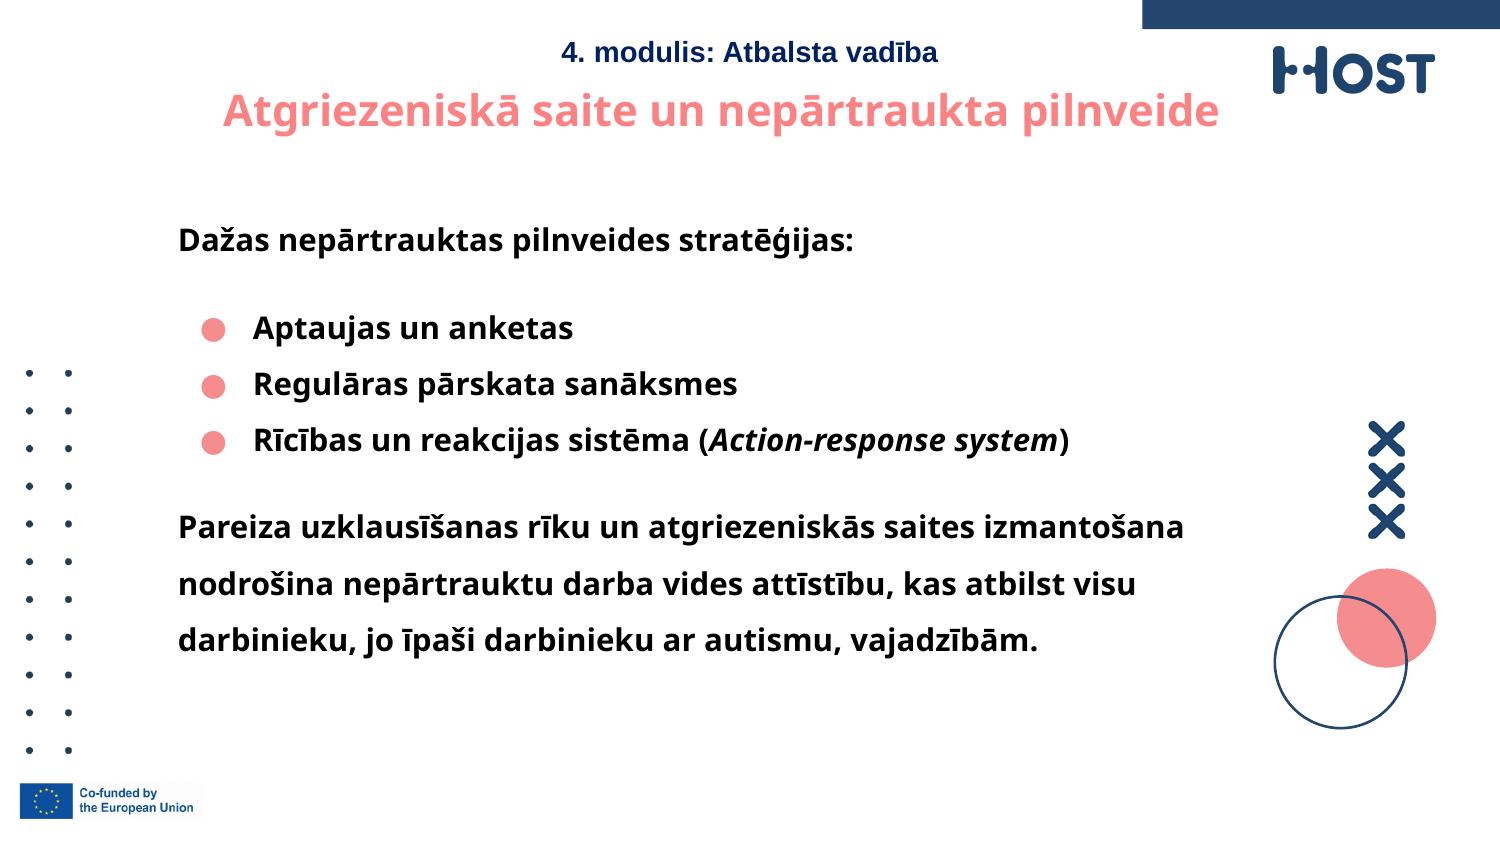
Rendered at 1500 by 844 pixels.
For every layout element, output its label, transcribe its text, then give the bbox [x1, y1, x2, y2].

picture [1368, 421, 1405, 539]
picture [1273, 46, 1435, 94]
text_box 4. modulis: Atbalsta vadība [545, 13, 955, 71]
list Dažas nepārtrauktas pilnveides stratēģijas: Aptaujas un anketas Regulāras pārskata sanāksmes Rīcības un reakcijas sistēma (Action-response system) Pareiza uzklausīšanas rīku un atgriezeniskās saites izmantošana nodrošina nepārtrauktu darba vides attīstību, kas atbilst visu darbinieku, jo īpaši darbinieku ar autismu, vajadzībām. [162, 186, 1212, 764]
picture [0, 370, 204, 820]
title Atgriezeniskā saite un nepārtraukta pilnveide [150, 67, 1295, 151]
